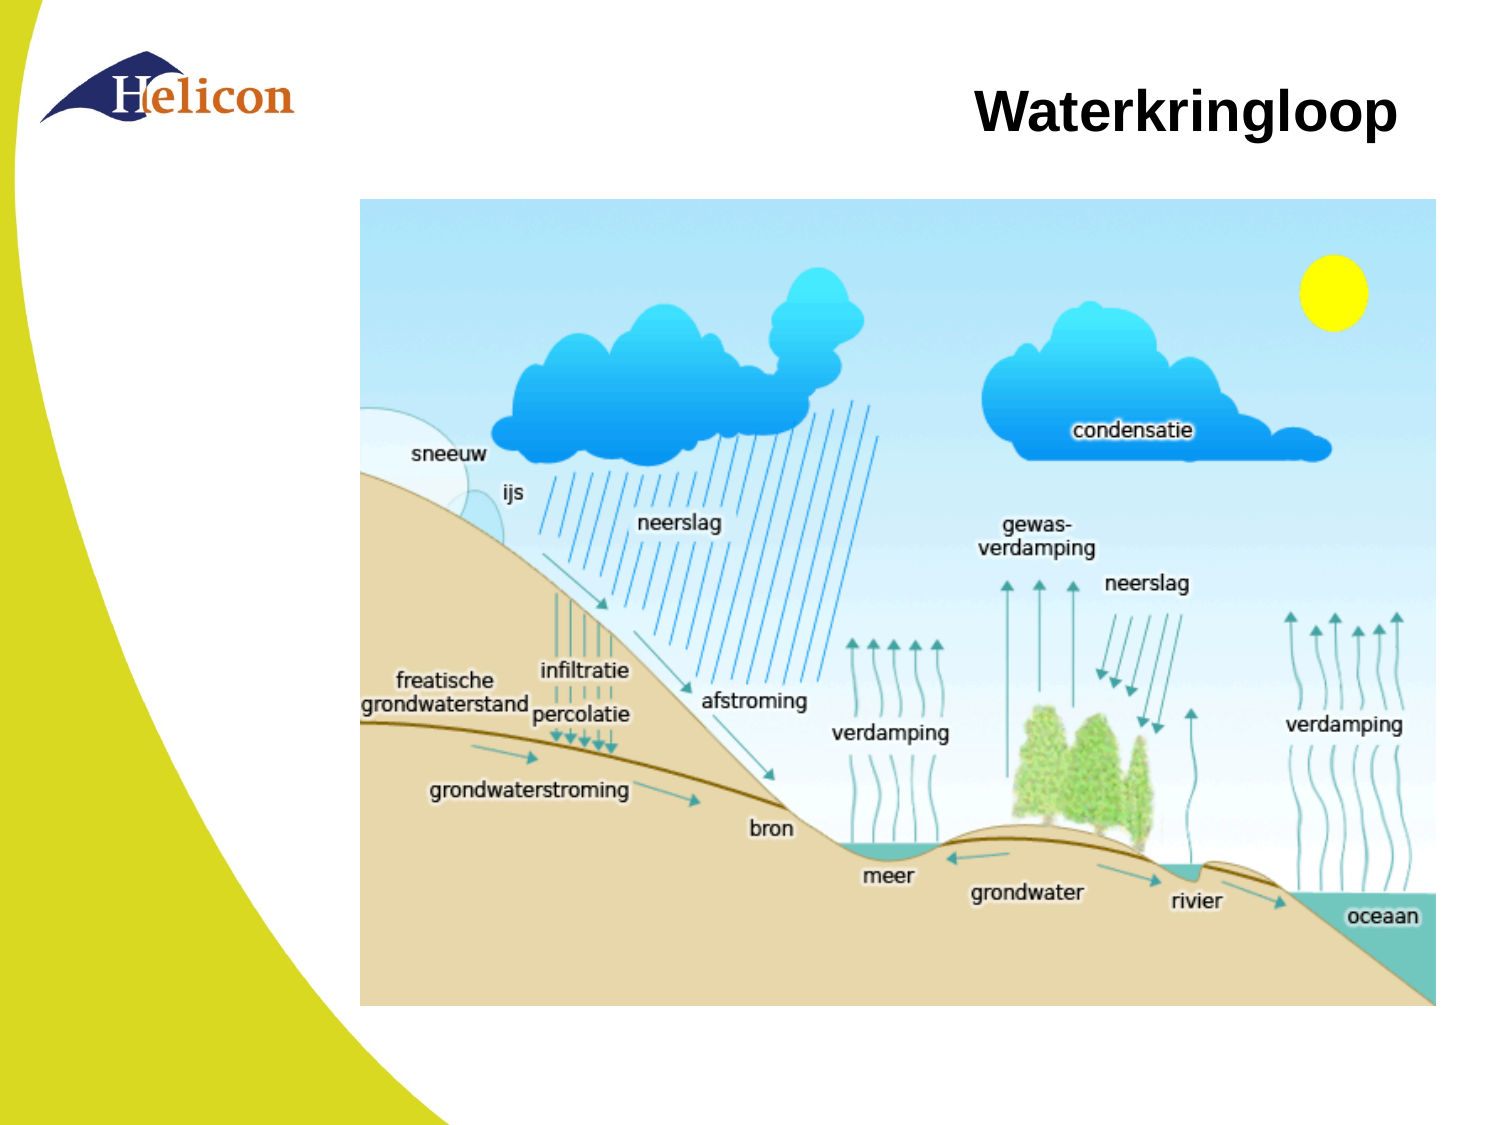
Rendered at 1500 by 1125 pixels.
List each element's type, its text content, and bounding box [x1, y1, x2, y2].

title Waterkringloop [324, 54, 1415, 161]
picture [0, 0, 1500, 1125]
